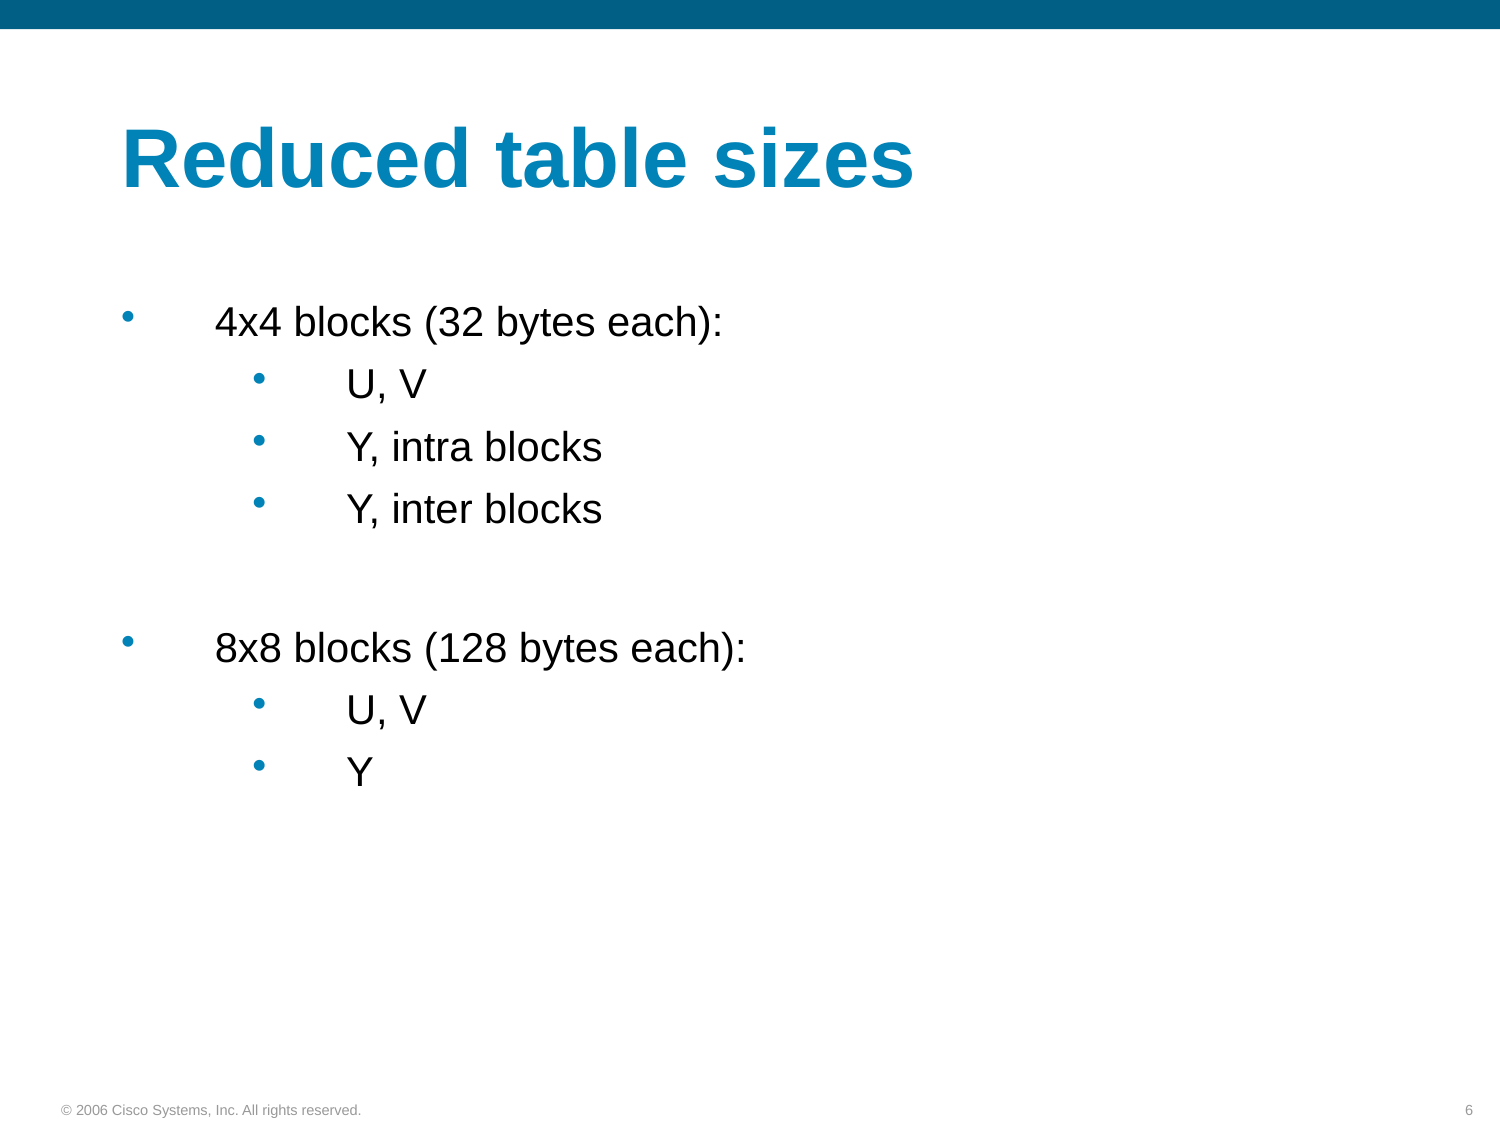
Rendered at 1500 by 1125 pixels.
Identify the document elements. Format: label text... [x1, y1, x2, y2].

list 4x4 blocks (32 bytes each): U, V Y, intra blocks Y, inter blocks 8x8 blocks (128 bytes each): U, V Y [107, 291, 1411, 988]
title Reduced table sizes [107, 74, 1444, 213]
